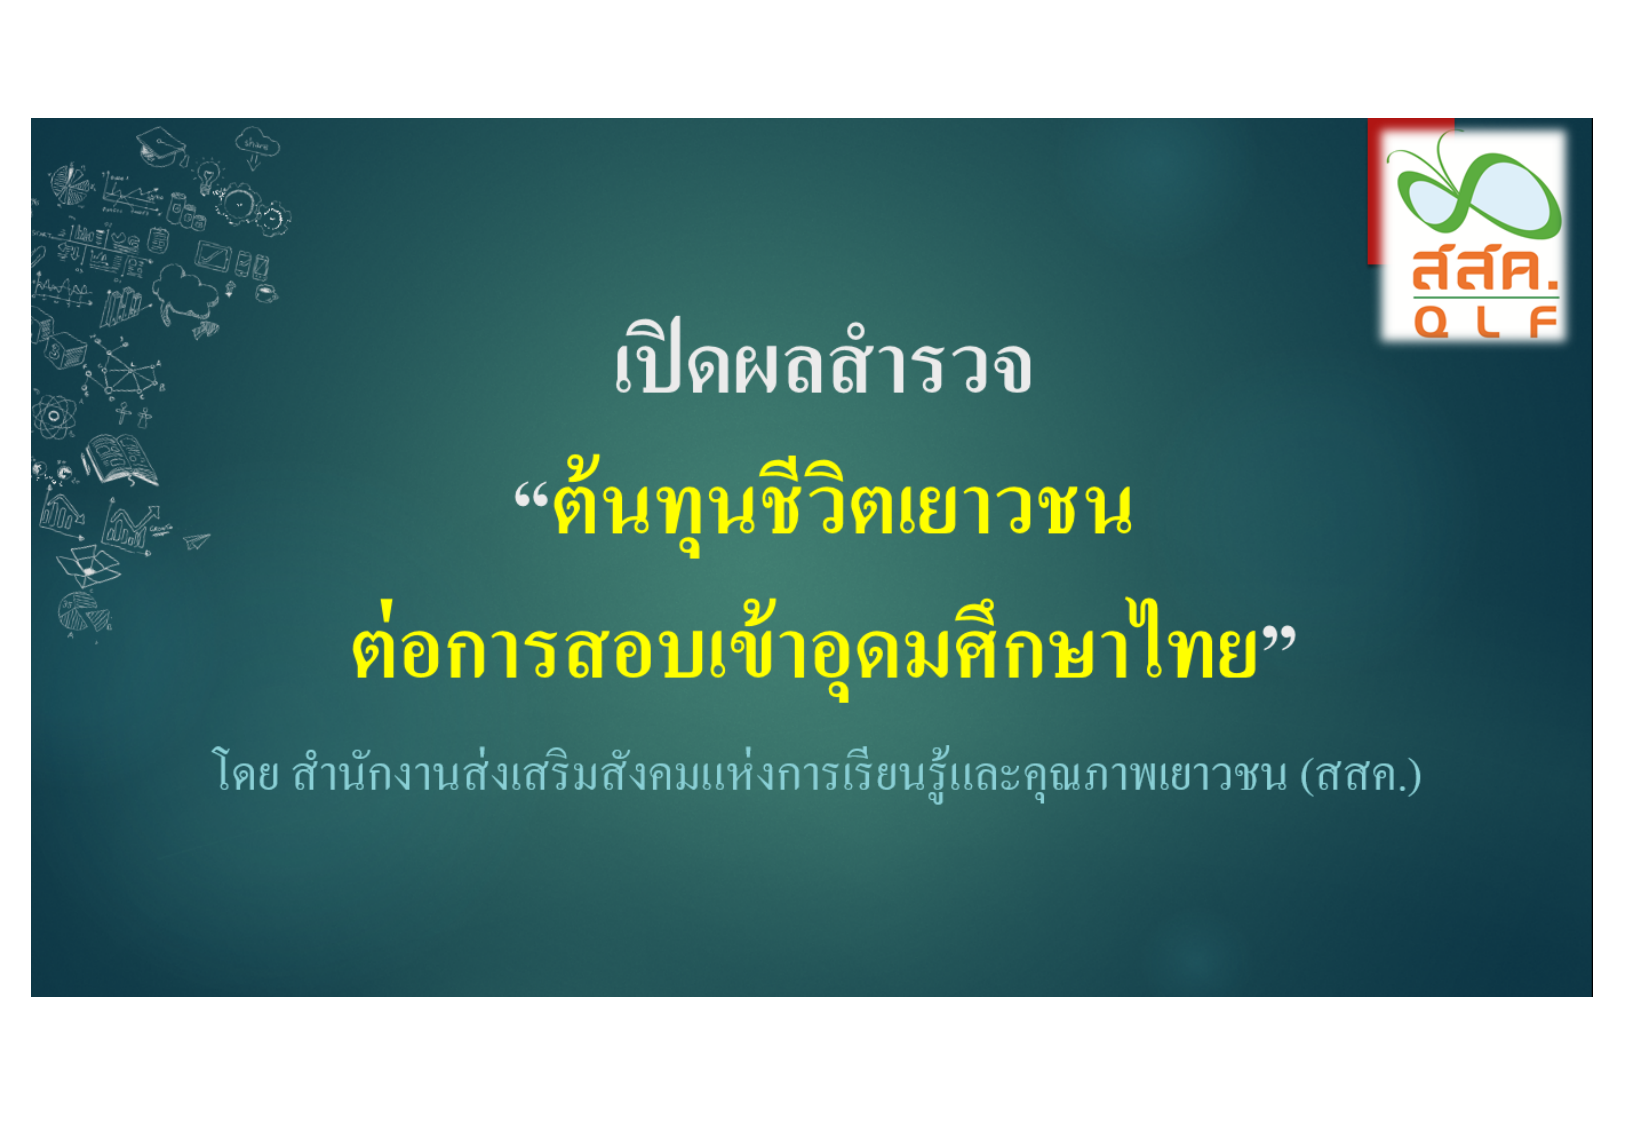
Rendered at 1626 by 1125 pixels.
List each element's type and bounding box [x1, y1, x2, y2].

picture [31, 118, 1593, 997]
